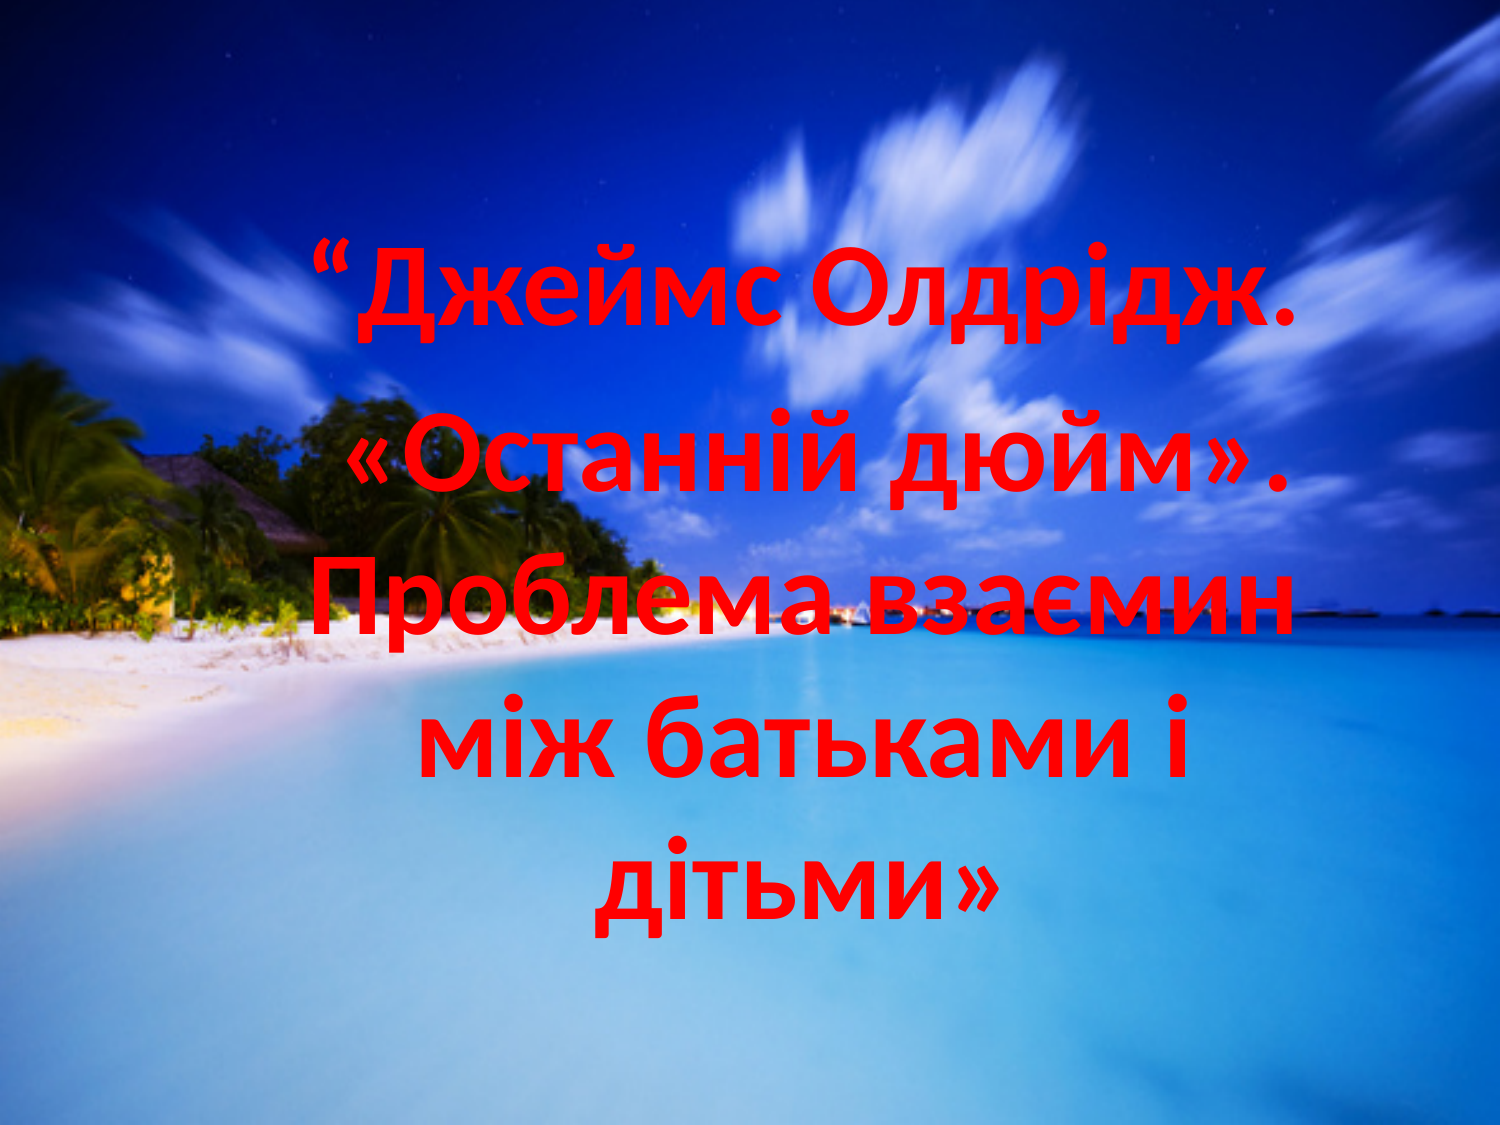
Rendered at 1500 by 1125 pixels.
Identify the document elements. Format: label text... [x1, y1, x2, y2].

picture [0, 0, 1500, 1125]
title [112, 23, 1388, 317]
subtitle “Джеймс Олдрідж. «Останній дюйм». Проблема взаємин між батьками і дітьми» [225, 199, 1383, 1055]
